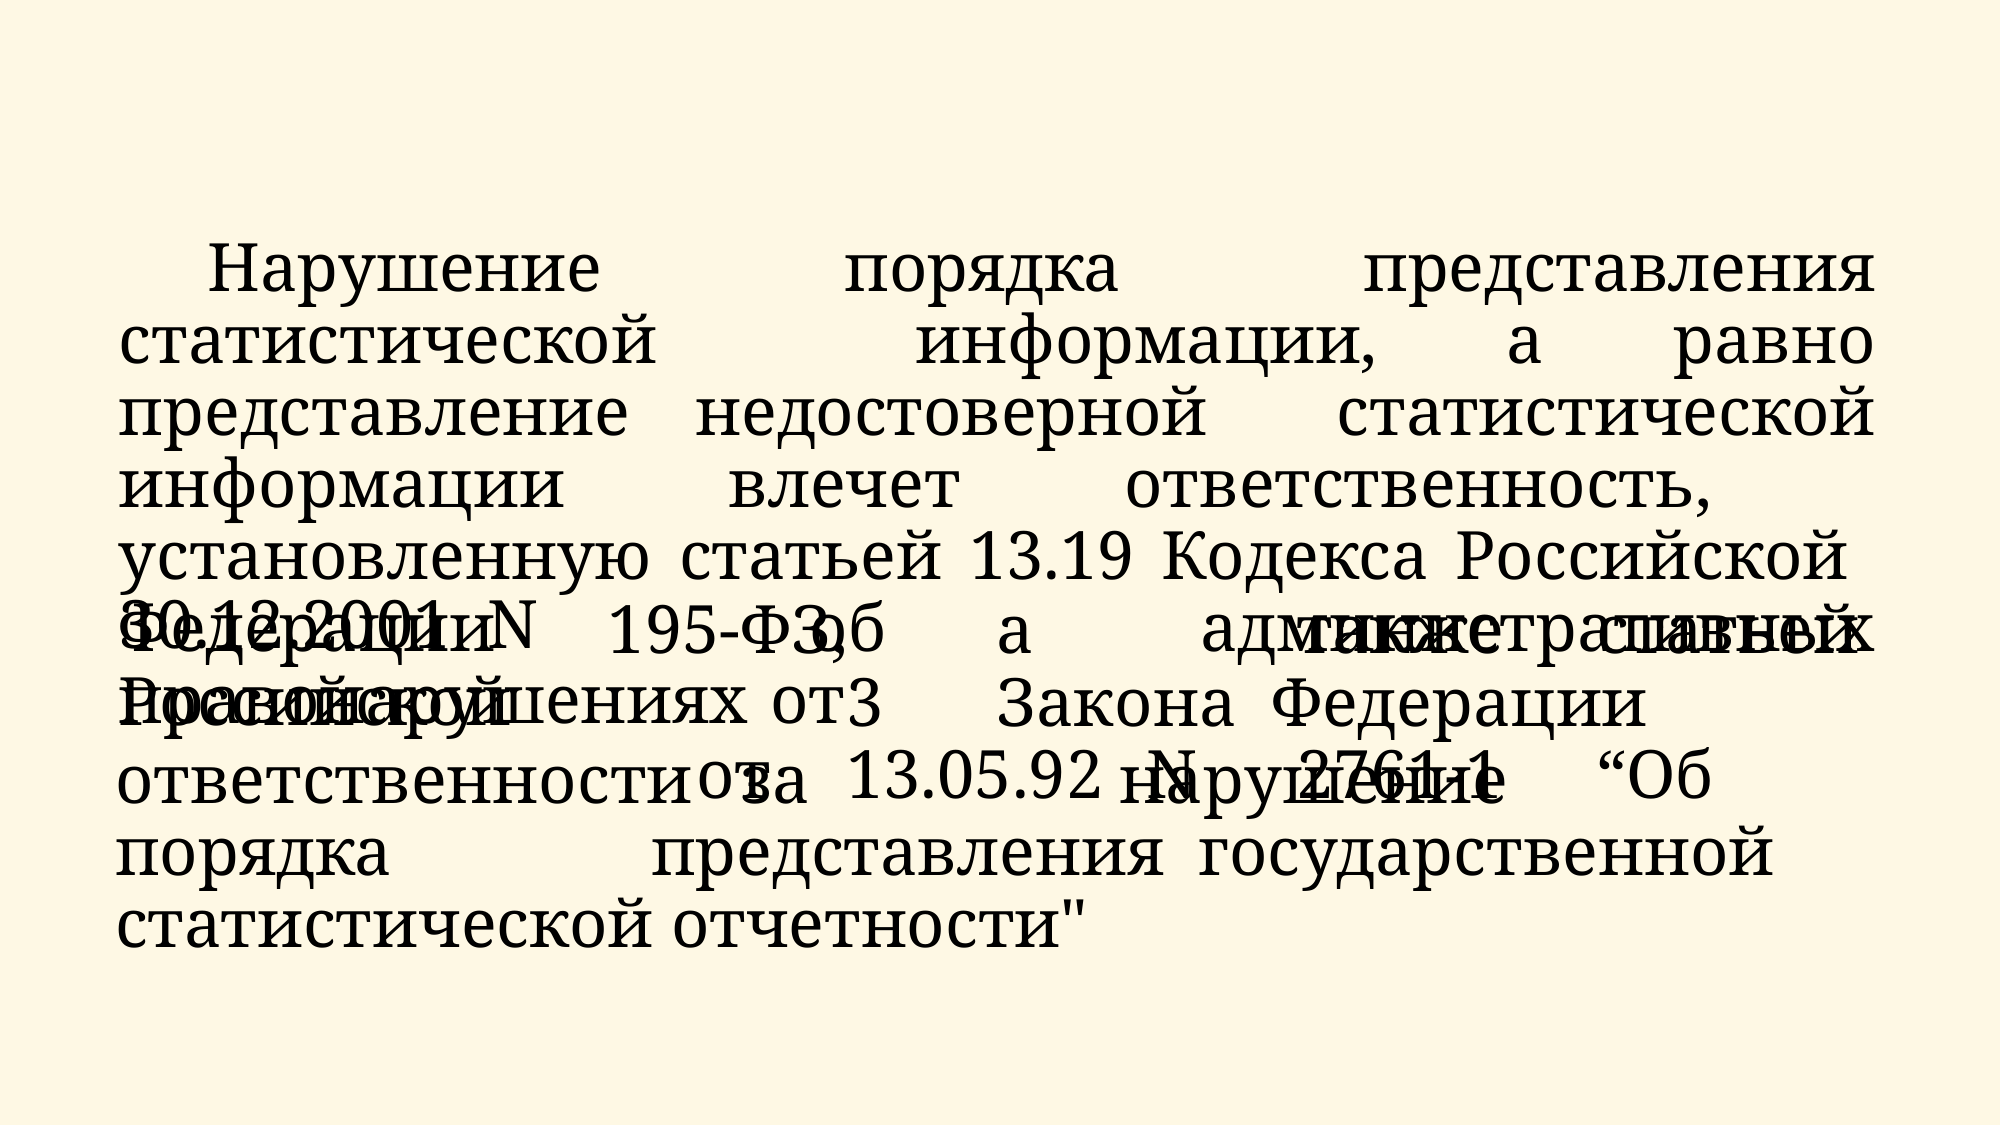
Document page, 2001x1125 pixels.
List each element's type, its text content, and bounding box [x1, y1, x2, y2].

text_box Нарушение порядка представления статистической информации, а равно представление недостоверной статистической информации влечет ответственность, установленную статьей 13.19 Кодекса Российской Федерации об административных правонарушениях от [116, 223, 1877, 583]
text_box ответственности за нарушение порядка представления государственной статистической отчетности" [113, 733, 1873, 962]
text_box 30.12.2001 N Российской [116, 583, 544, 733]
text_box 195-ФЗ, а также статьей 3 Закона Федерации от 13.05.92 N 2761-1 “Об [544, 583, 1877, 812]
